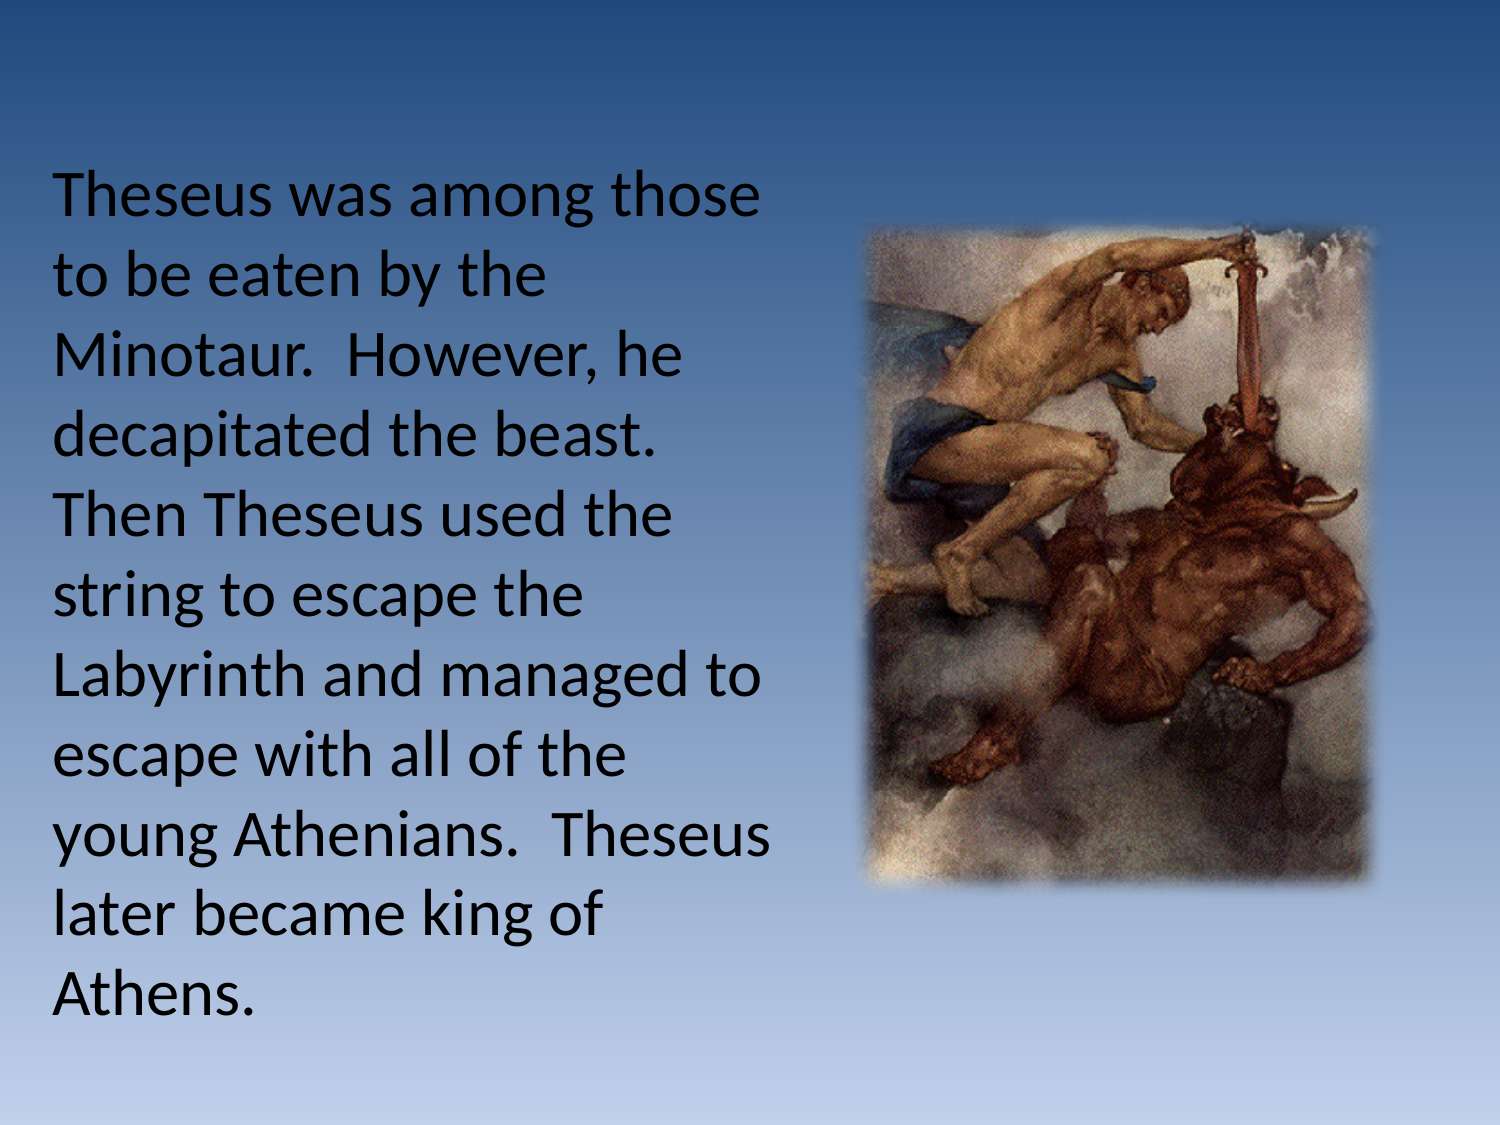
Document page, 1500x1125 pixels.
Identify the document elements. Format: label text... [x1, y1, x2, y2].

text_box Theseus was among those to be eaten by the Minotaur. However, he decapitated the beast. Then Theseus used the string to escape the Labyrinth and managed to escape with all of the young Athenians. Theseus later became king of Athens. [37, 142, 800, 1037]
picture [849, 212, 1387, 901]
